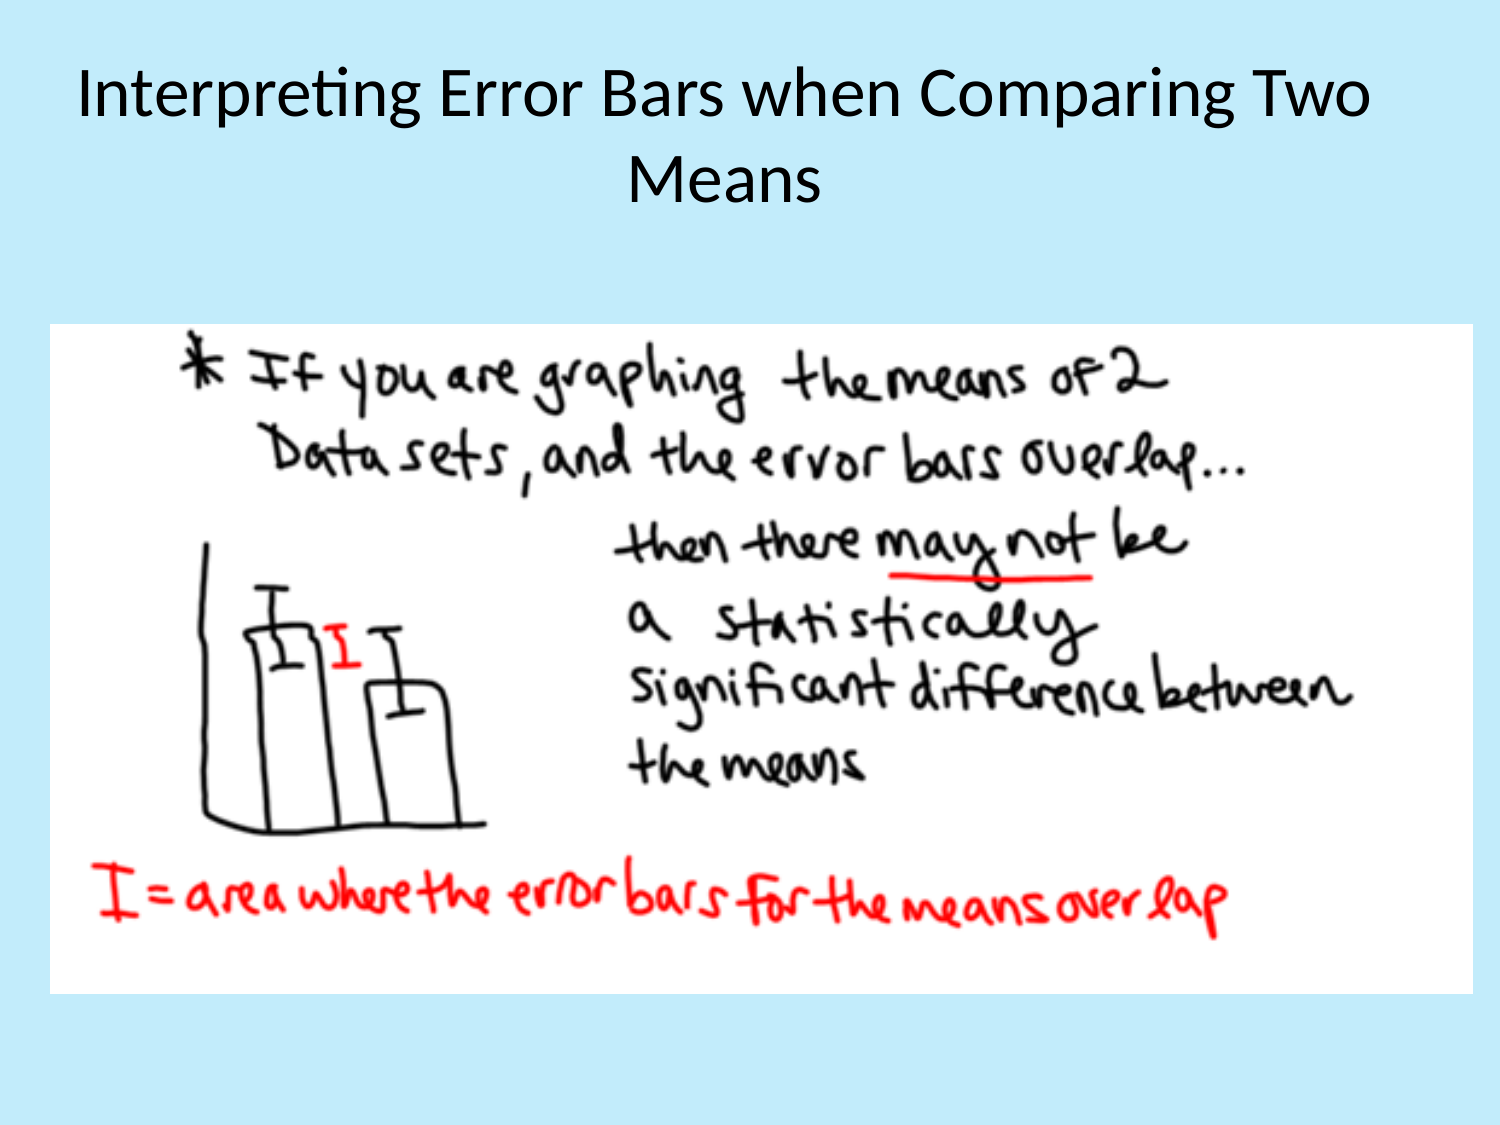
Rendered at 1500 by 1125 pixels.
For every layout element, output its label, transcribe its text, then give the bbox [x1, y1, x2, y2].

picture [49, 324, 1473, 995]
title Interpreting Error Bars when Comparing Two Means [50, 37, 1400, 225]
